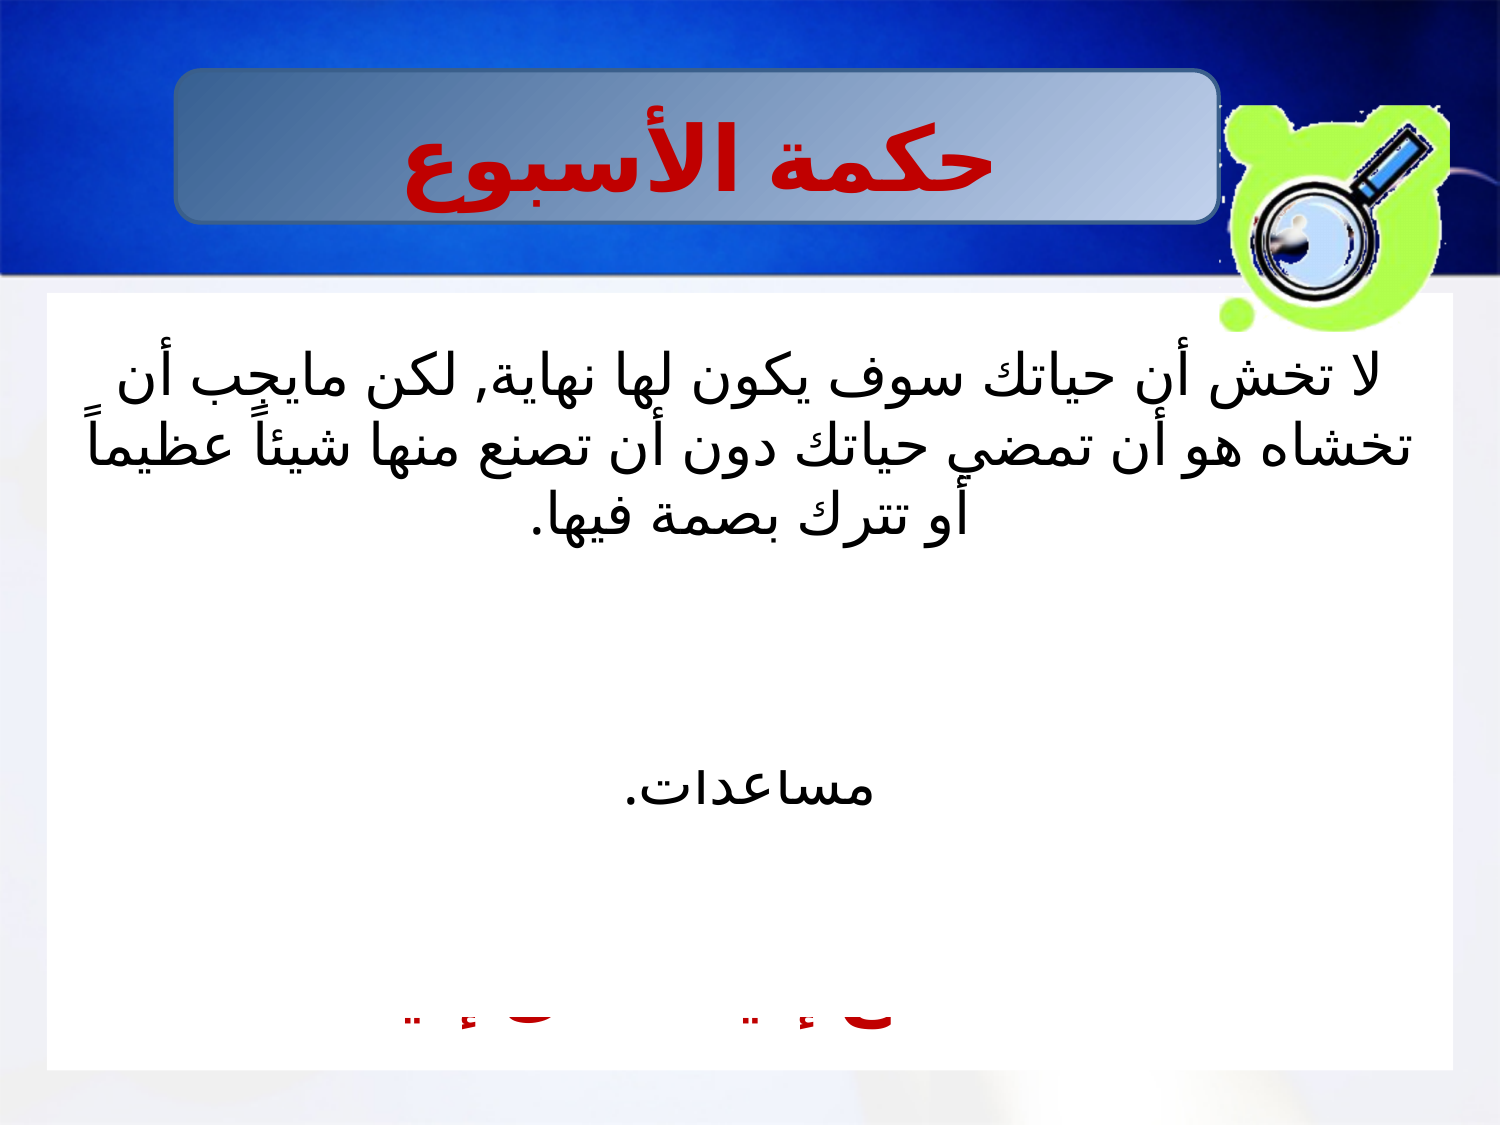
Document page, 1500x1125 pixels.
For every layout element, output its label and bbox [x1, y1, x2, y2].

text_box [0, 0, 1500, 1125]
picture [1220, 103, 1448, 335]
